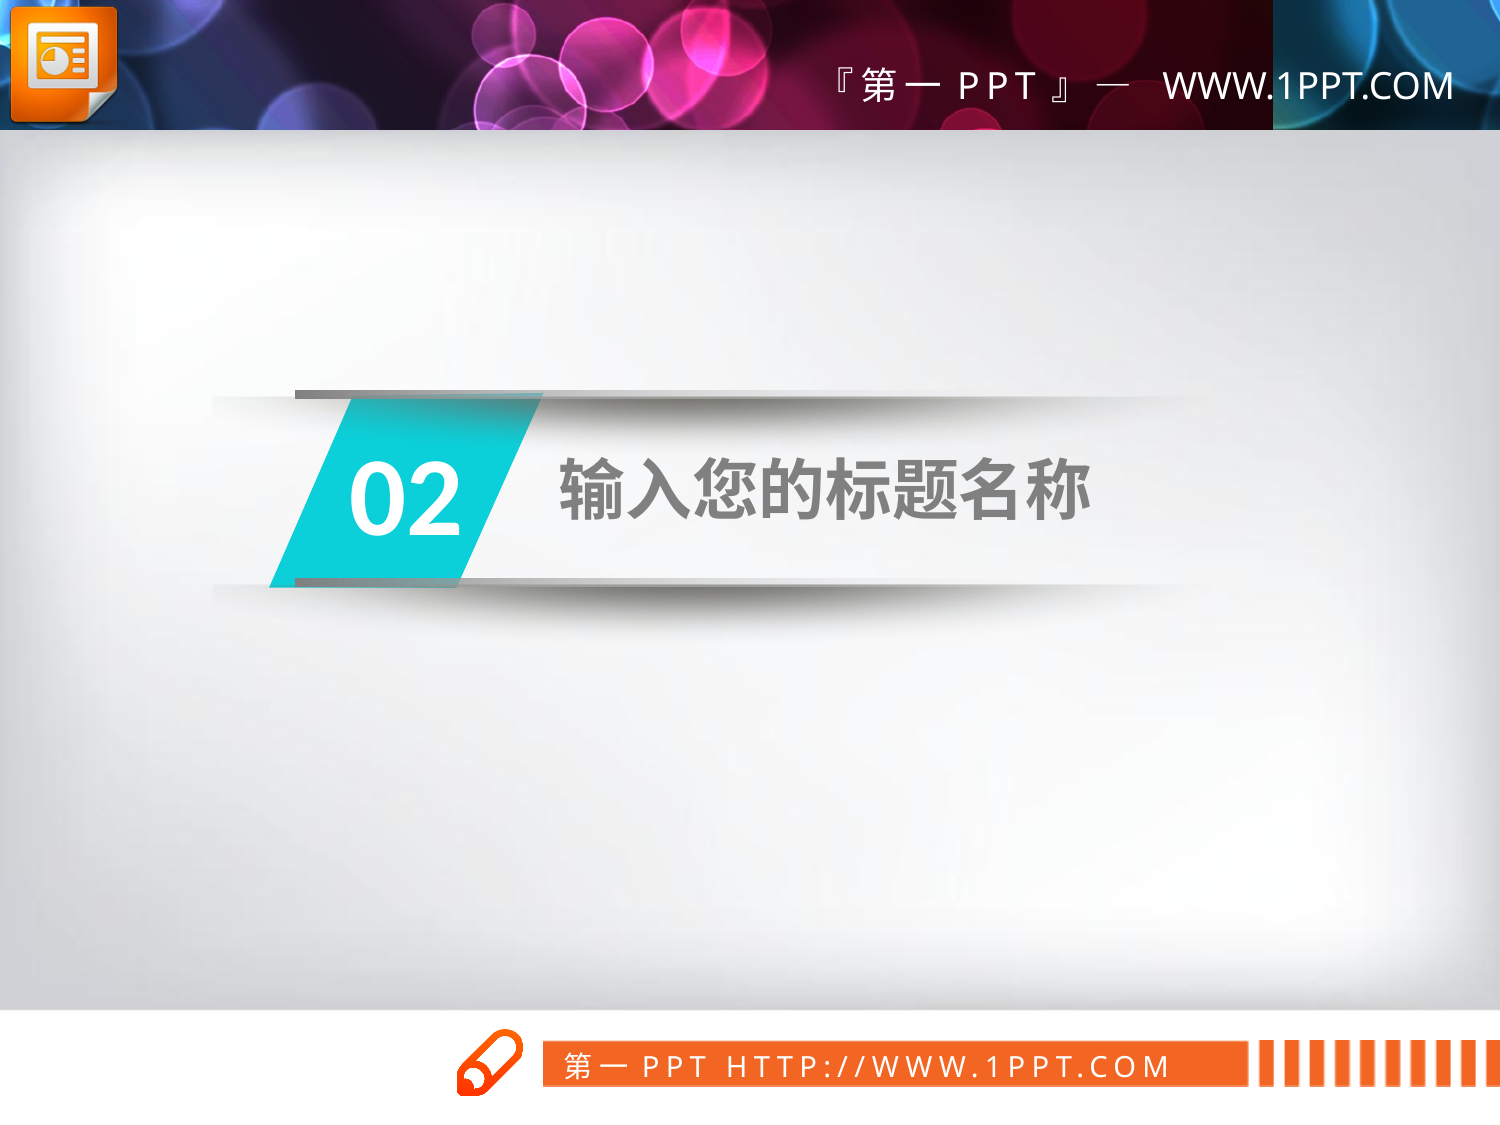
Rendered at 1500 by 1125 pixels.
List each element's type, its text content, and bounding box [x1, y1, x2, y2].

picture [0, 0, 1500, 1012]
text_box 输入您的标题名称 [543, 440, 1244, 535]
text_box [212, 390, 1212, 458]
text_box 02 [273, 466, 511, 577]
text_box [212, 578, 1212, 646]
picture [543, 1040, 1500, 1087]
